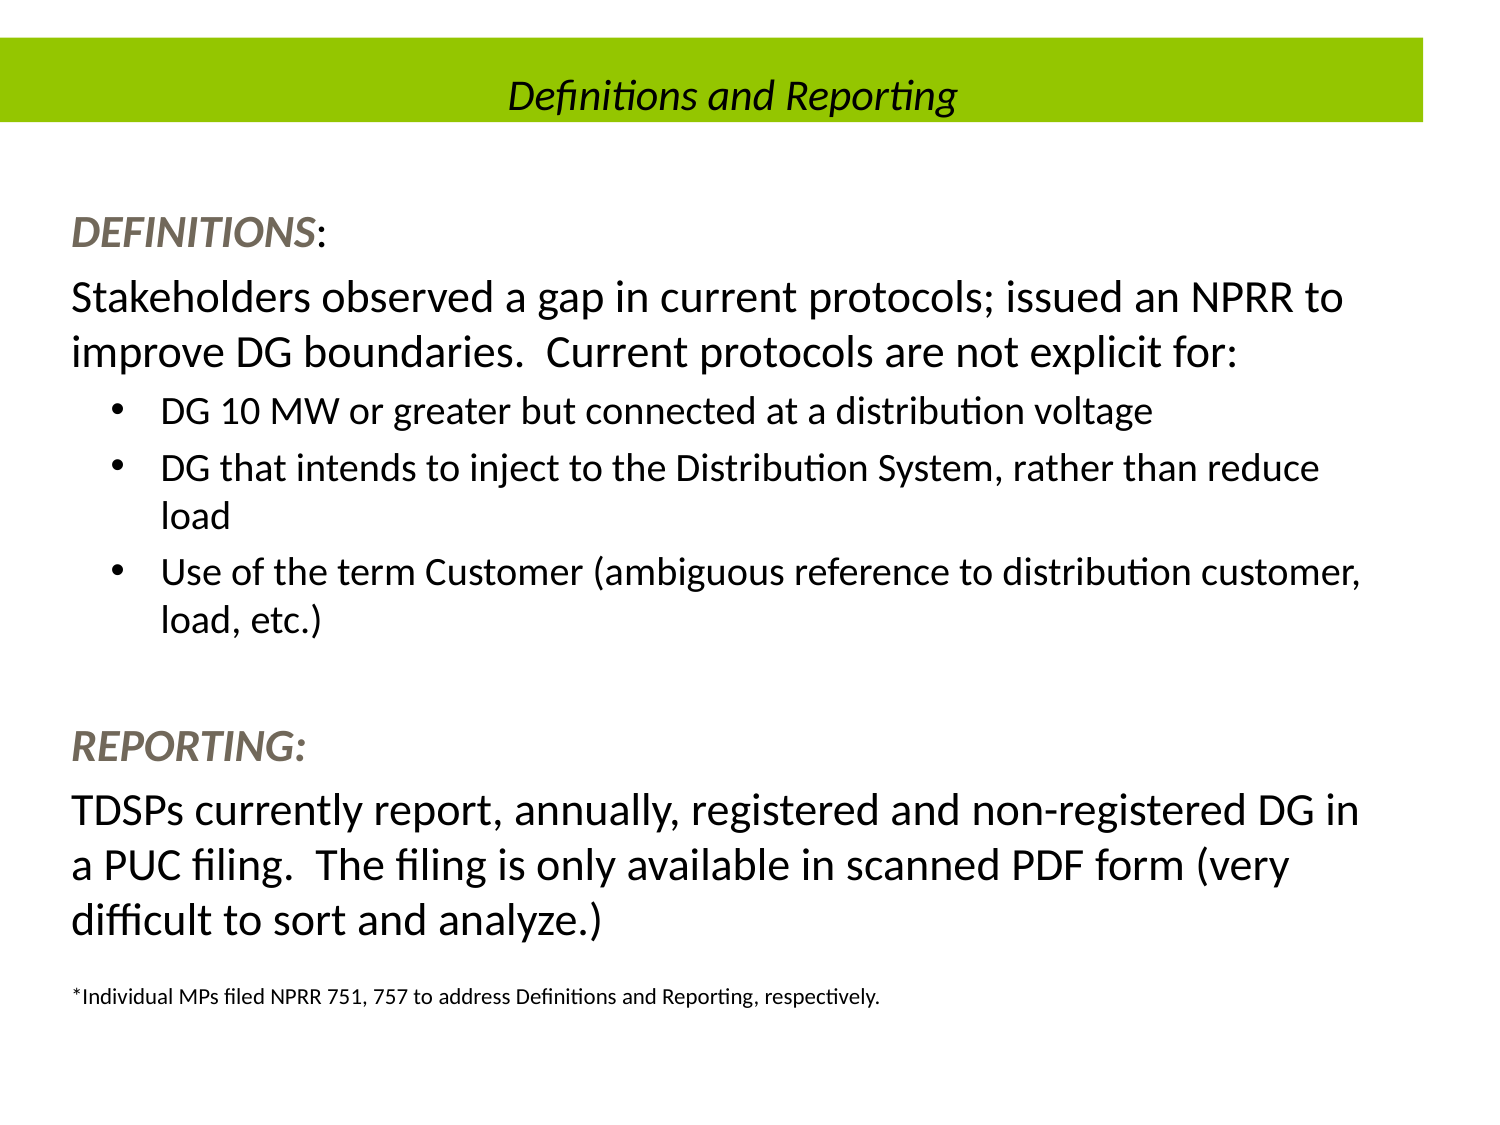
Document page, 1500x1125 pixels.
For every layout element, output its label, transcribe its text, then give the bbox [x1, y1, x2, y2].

list Definitions: Stakeholders observed a gap in current protocols; issued an NPRR to improve DG boundaries. Current protocols are not explicit for: DG 10 MW or greater but connected at a distribution voltage DG that intends to inject to the Distribution System, rather than reduce load Use of the term Customer (ambiguous reference to distribution customer, load, etc.) Reporting: TDSPs currently report, annually, registered and non-registered DG in a PUC filing. The filing is only available in scanned PDF form (very difficult to sort and analyze.) *Individual MPs filed NPRR 751, 757 to address Definitions and Reporting, respectively. [55, 194, 1403, 1027]
title Definitions and Reporting [66, 58, 1401, 128]
